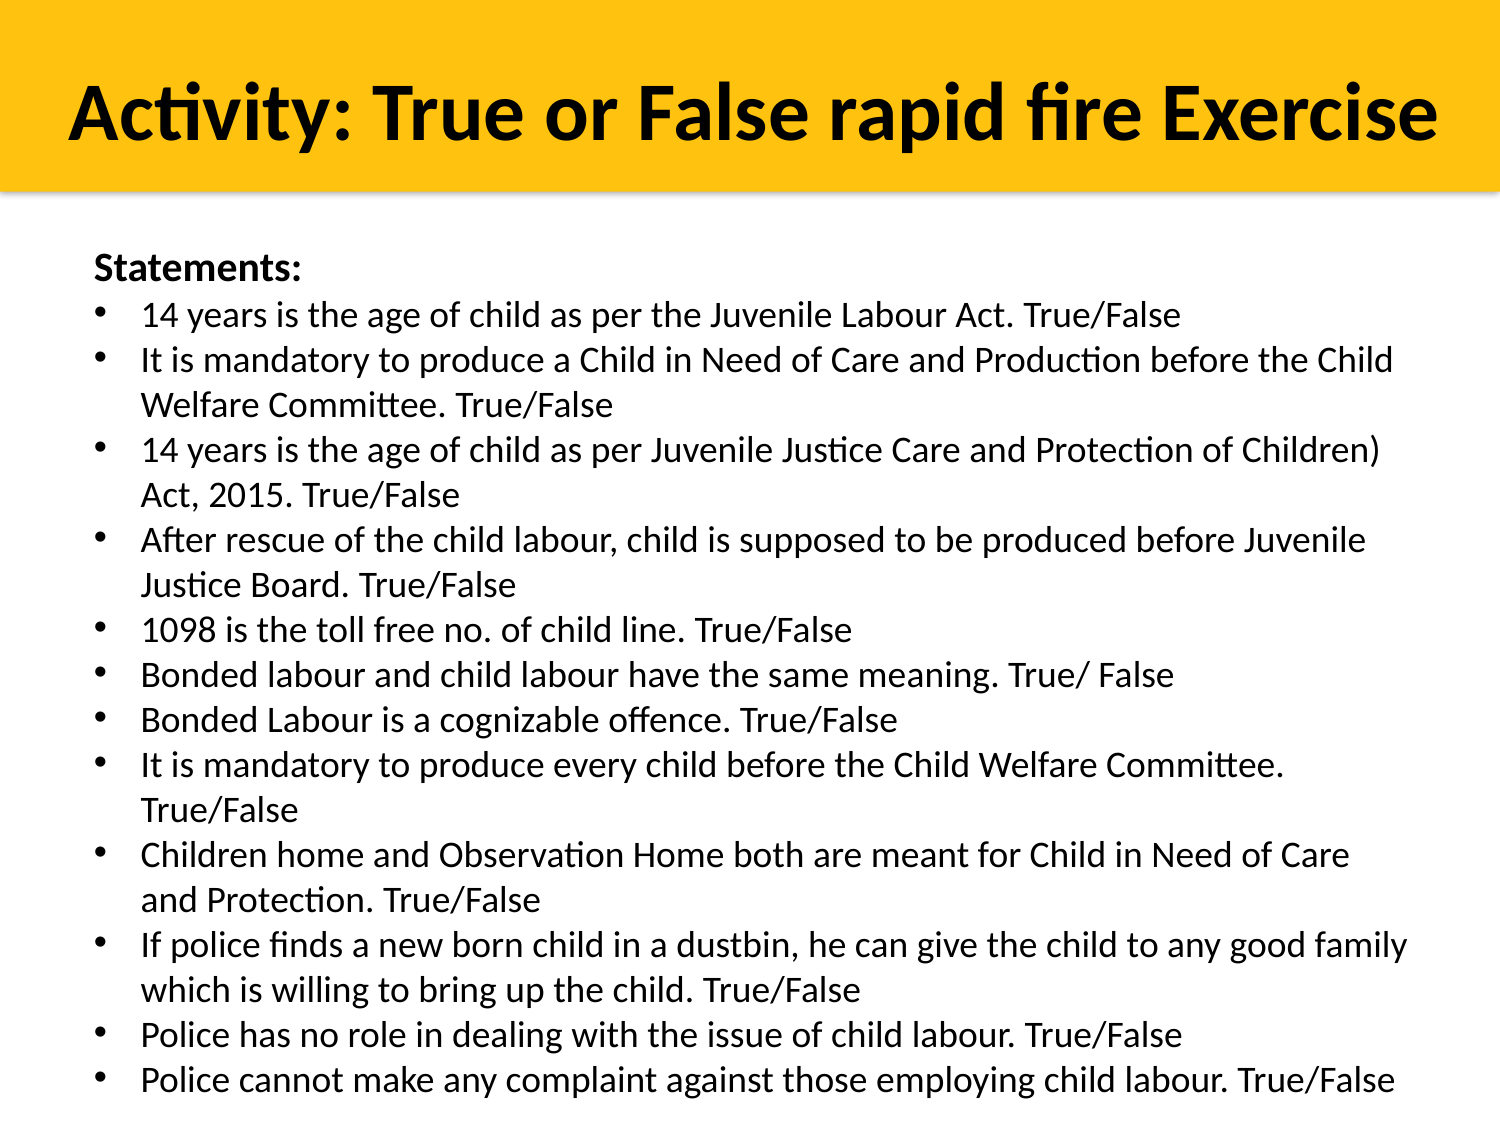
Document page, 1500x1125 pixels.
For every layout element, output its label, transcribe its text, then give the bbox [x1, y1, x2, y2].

text_box Statements: 14 years is the age of child as per the Juvenile Labour Act. True/False It is mandatory to produce a Child in Need of Care and Production before the Child Welfare Committee. True/False 14 years is the age of child as per Juvenile Justice Care and Protection of Children) Act, 2015. True/False After rescue of the child labour, child is supposed to be produced before Juvenile Justice Board. True/False 1098 is the toll free no. of child line. True/False Bonded labour and child labour have the same meaning. True/ False Bonded Labour is a cognizable offence. True/False It is mandatory to produce every child before the Child Welfare Committee. True/False Children home and Observation Home both are meant for Child in Need of Care and Protection. True/False If police finds a new born child in a dustbin, he can give the child to any good family which is willing to bring up the child. True/False Police has no role in dealing with the issue of child labour. True/False Police cannot make any complaint against those employing child labour. True/False [79, 232, 1431, 1107]
text_box Activity: True or False rapid fire Exercise [4, 49, 1500, 165]
